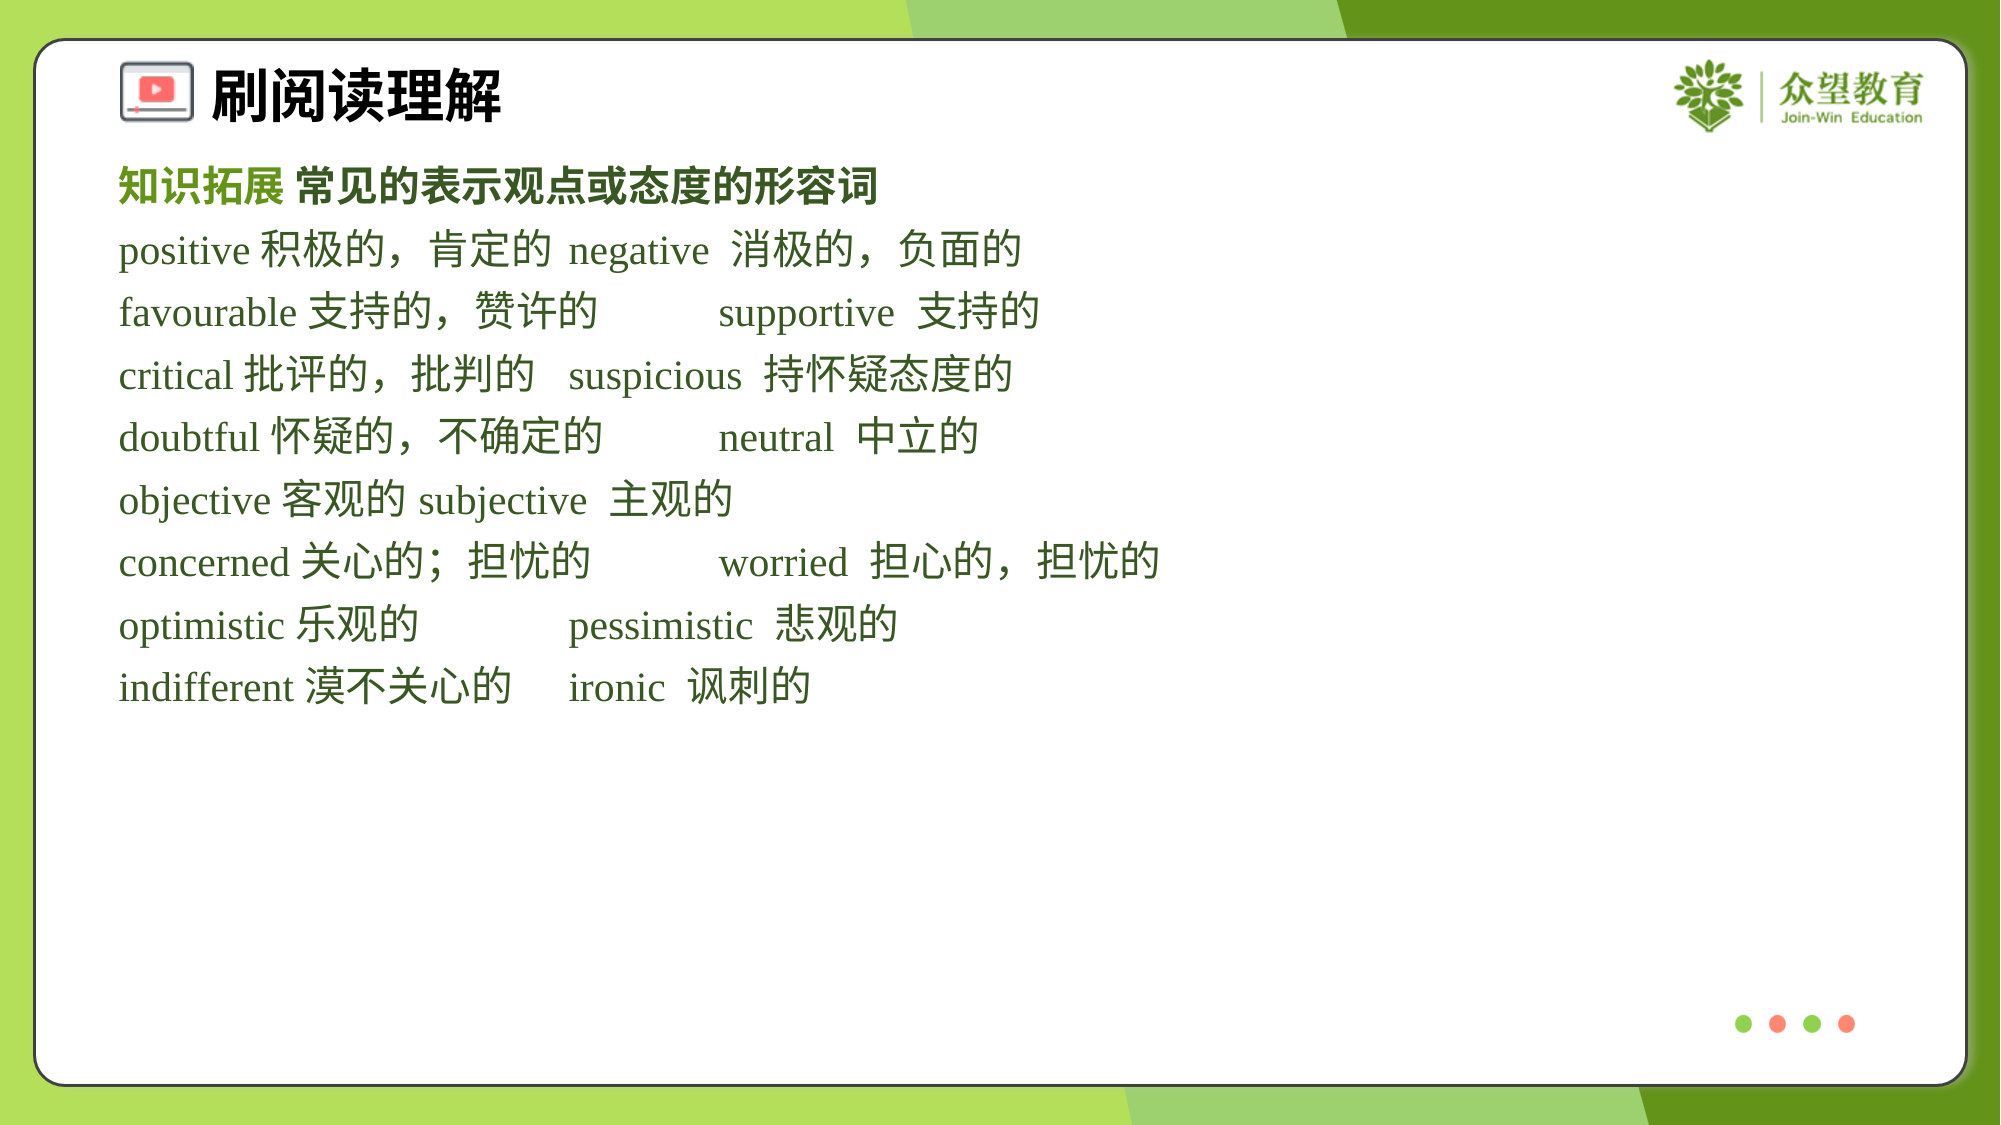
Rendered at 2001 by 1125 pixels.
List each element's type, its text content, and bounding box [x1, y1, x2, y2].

text_box 知识拓展 常见的表示观点或态度的形容词 positive积极的，肯定的 negative 消极的，负面的 favourable支持的，赞许的 supportive 支持的 critical批评的，批判的 suspicious 持怀疑态度的 doubtful怀疑的，不确定的 neutral 中立的 objective客观的 subjective 主观的 concerned关心的；担忧的 worried 担心的，担忧的 optimistic乐观的 pessimistic 悲观的 indifferent漠不关心的 ironic 讽刺的 [118, 147, 1883, 705]
picture [0, 0, 2000, 1125]
